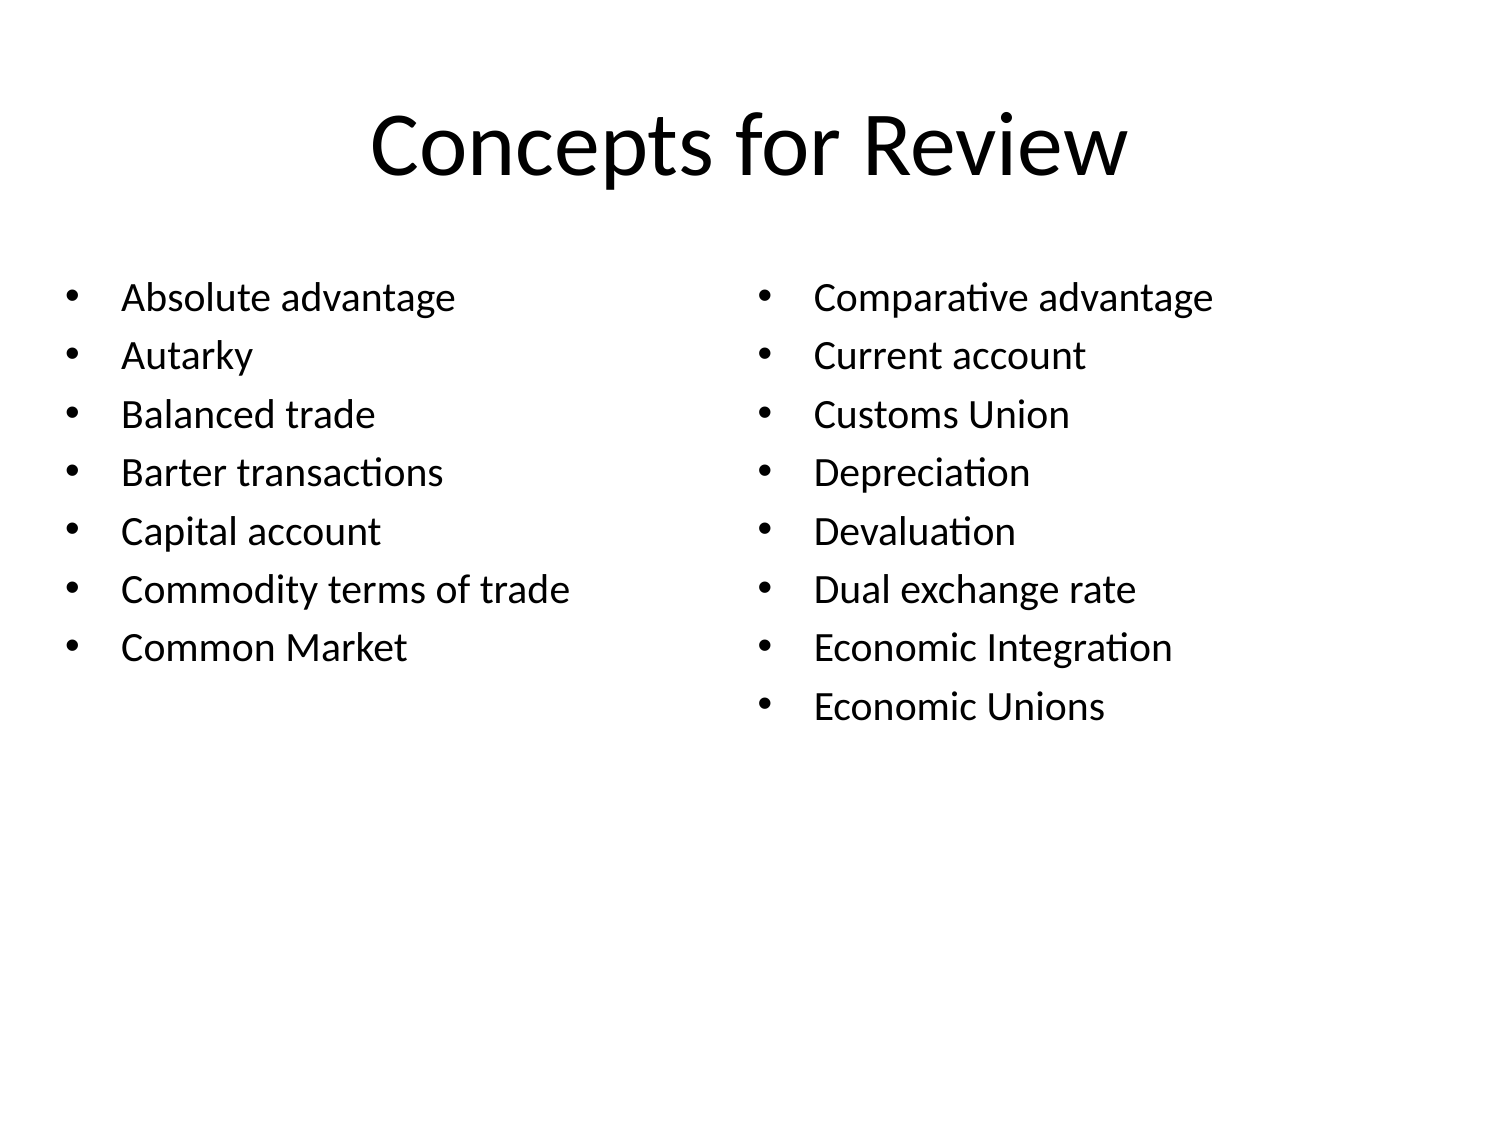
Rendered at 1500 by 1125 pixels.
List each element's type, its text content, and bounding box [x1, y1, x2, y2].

list Comparative advantage Current account Customs Union Depreciation Devaluation Dual exchange rate Economic Integration Economic Unions [742, 262, 1411, 1013]
list Absolute advantage Autarky Balanced trade Barter transactions Capital account Commodity terms of trade Common Market [50, 262, 719, 1013]
title Concepts for Review [75, 45, 1425, 233]
